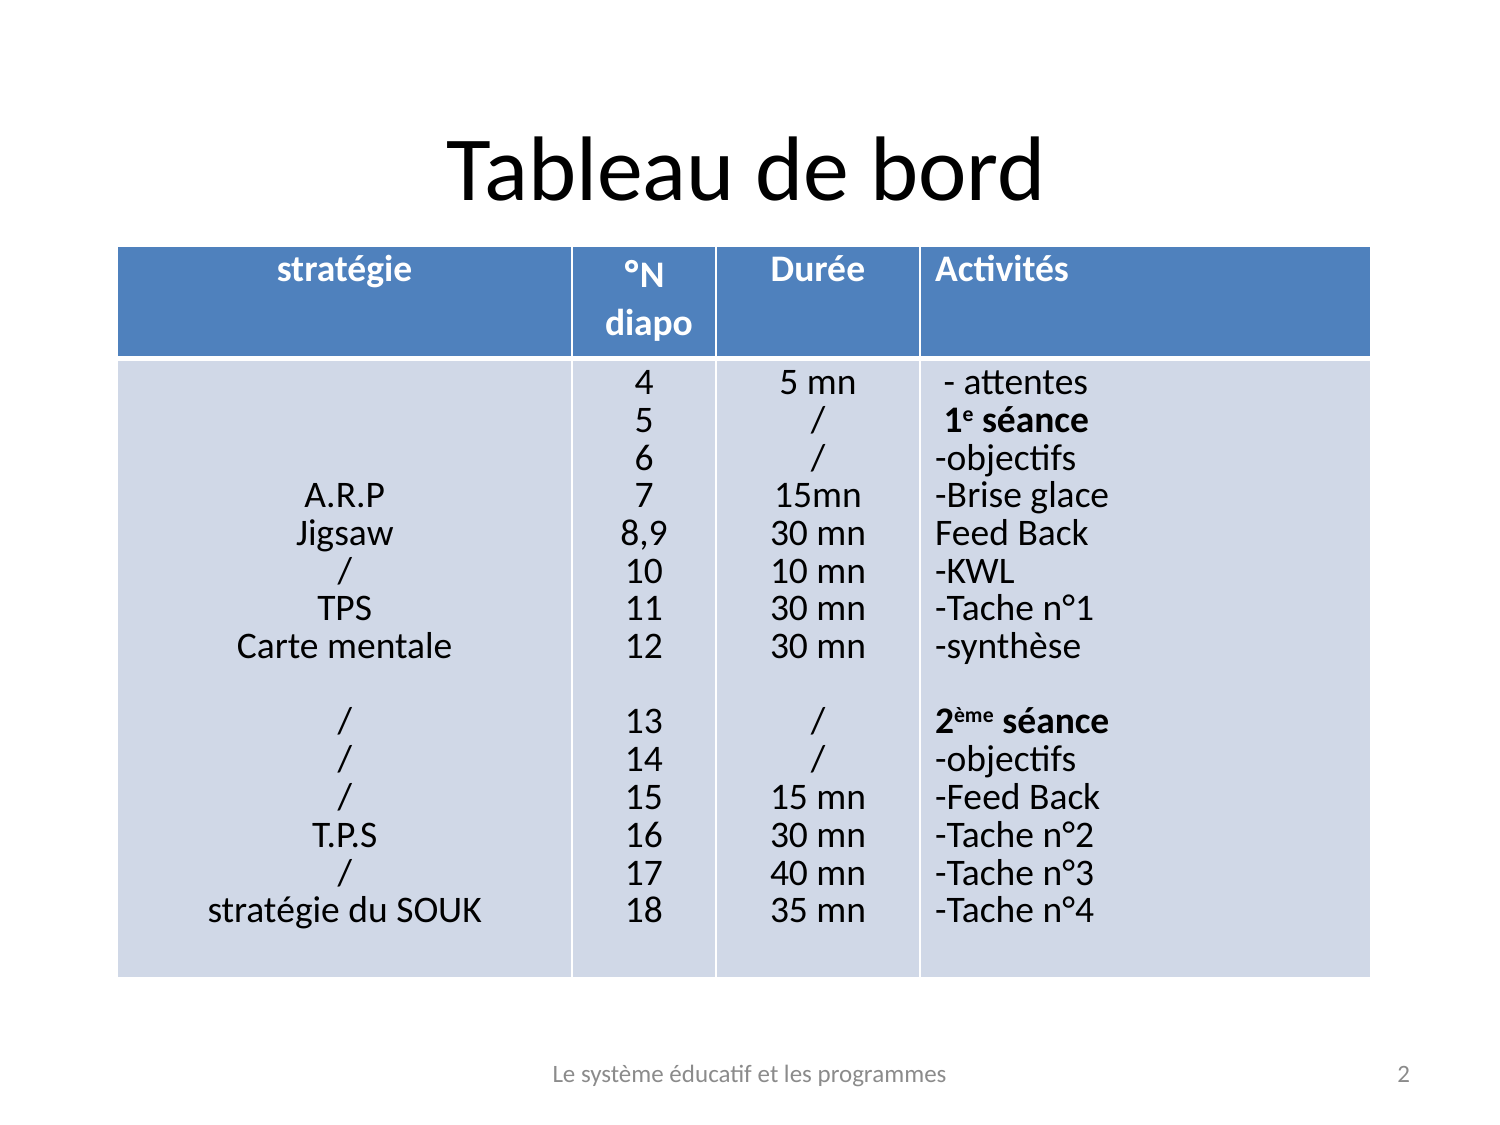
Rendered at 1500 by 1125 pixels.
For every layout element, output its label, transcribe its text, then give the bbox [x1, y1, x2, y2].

table_cell - attentes 1e séance -objectifs -Brise glace Feed Back -KWL -Tache n°1 -synthèse 2ème séance -objectifs -Feed Back -Tache n°2 -Tache n°3 -Tache n°4 [921, 361, 1370, 977]
table_header Durée [717, 247, 919, 356]
title Tableau de bord [82, 70, 1432, 258]
footer Le système éducatif et les programmes [512, 1042, 988, 1103]
table_header Activités [921, 247, 1370, 356]
table_header N° diapo [573, 247, 715, 356]
slide_number 2 [1074, 1042, 1425, 1103]
table_header stratégie [118, 247, 571, 356]
table_cell 4 5 6 7 8,9 10 11 12 13 14 15 16 17 18 [573, 361, 715, 977]
table_cell A.R.P Jigsaw / TPS Carte mentale / / / T.P.S / stratégie du SOUK [118, 361, 571, 977]
table_cell 5 mn / / 15mn 30 mn 10 mn 30 mn 30 mn / / 15 mn 30 mn 40 mn 35 mn [717, 361, 919, 977]
